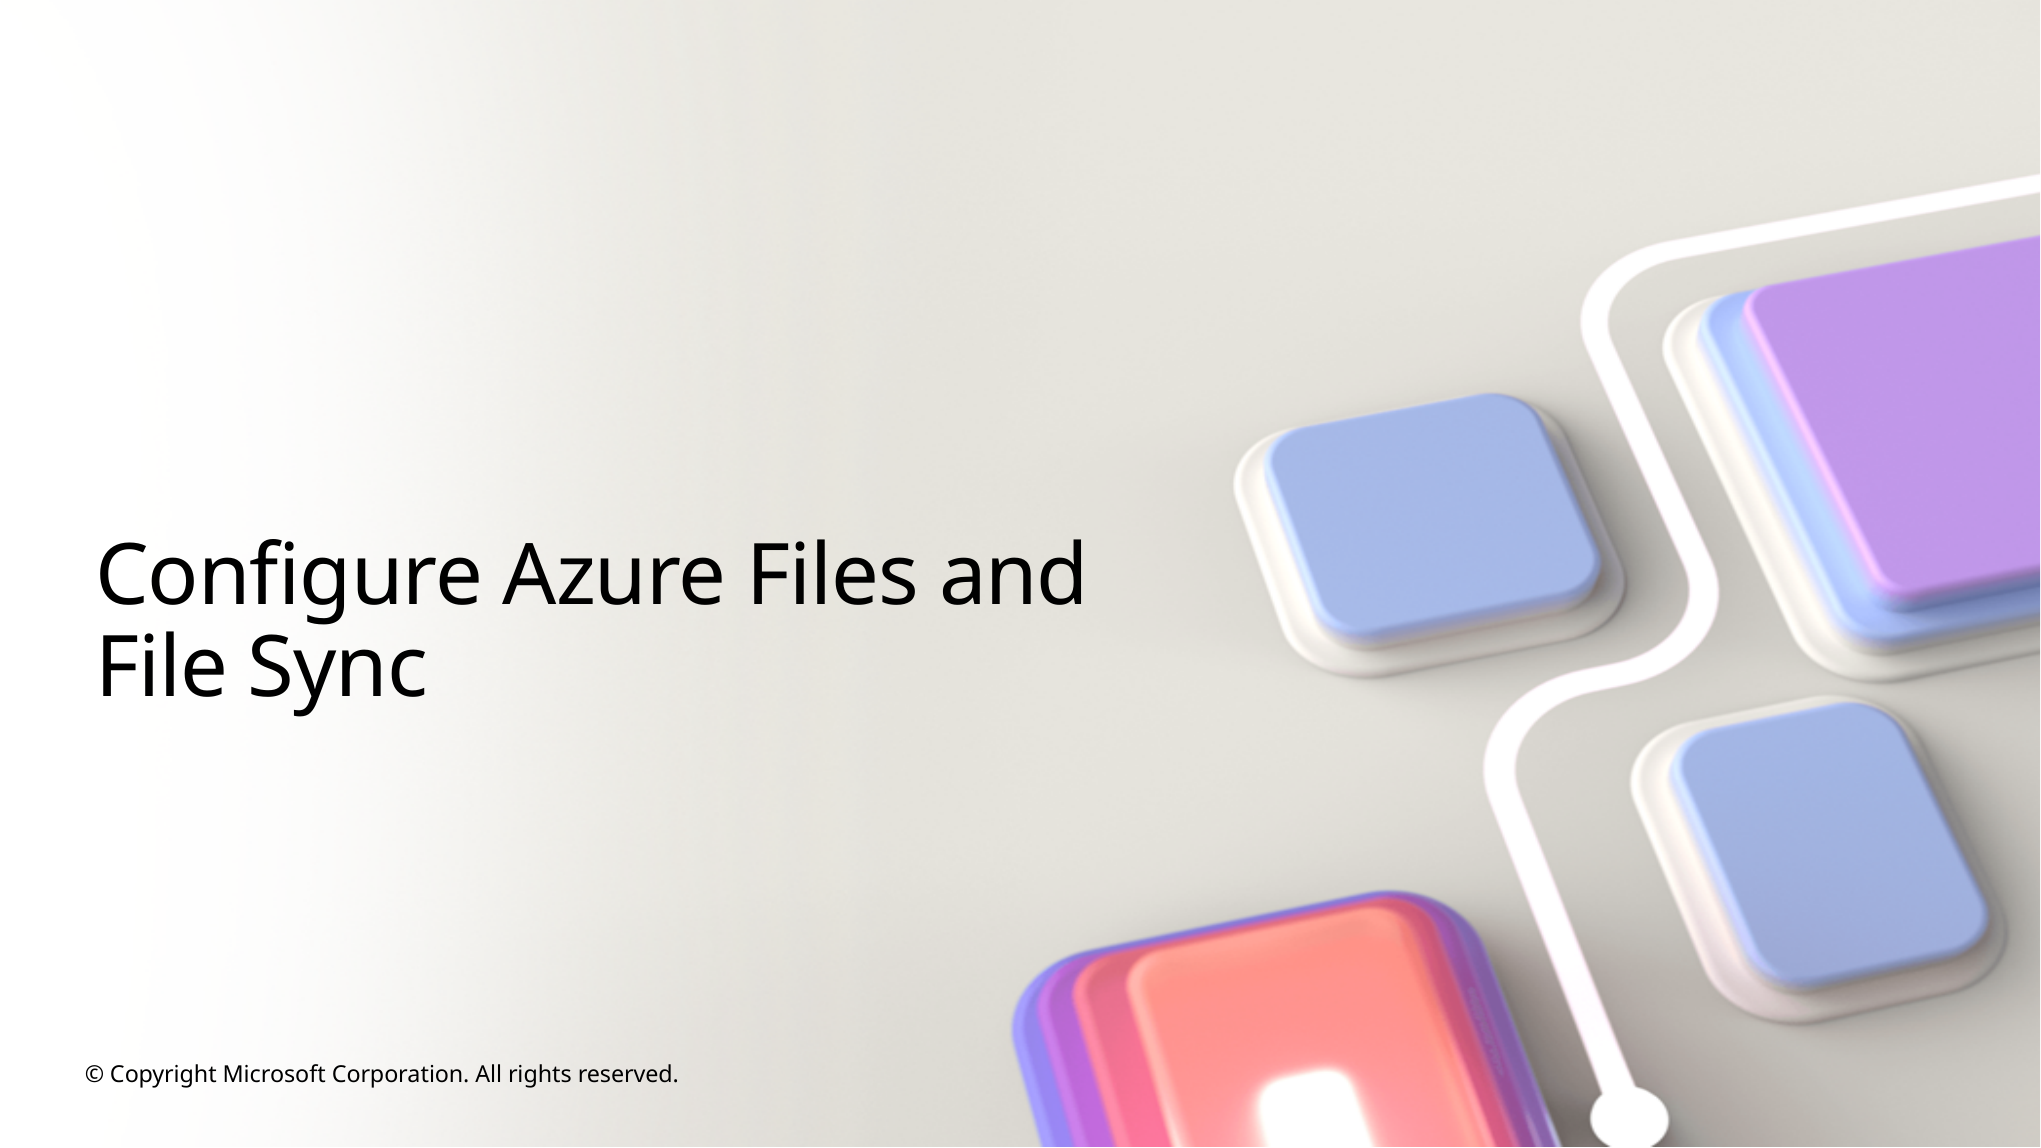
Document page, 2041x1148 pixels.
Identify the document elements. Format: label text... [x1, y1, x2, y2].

title Configure Azure Files and File Sync [95, 530, 1158, 716]
picture [0, 0, 2041, 1147]
